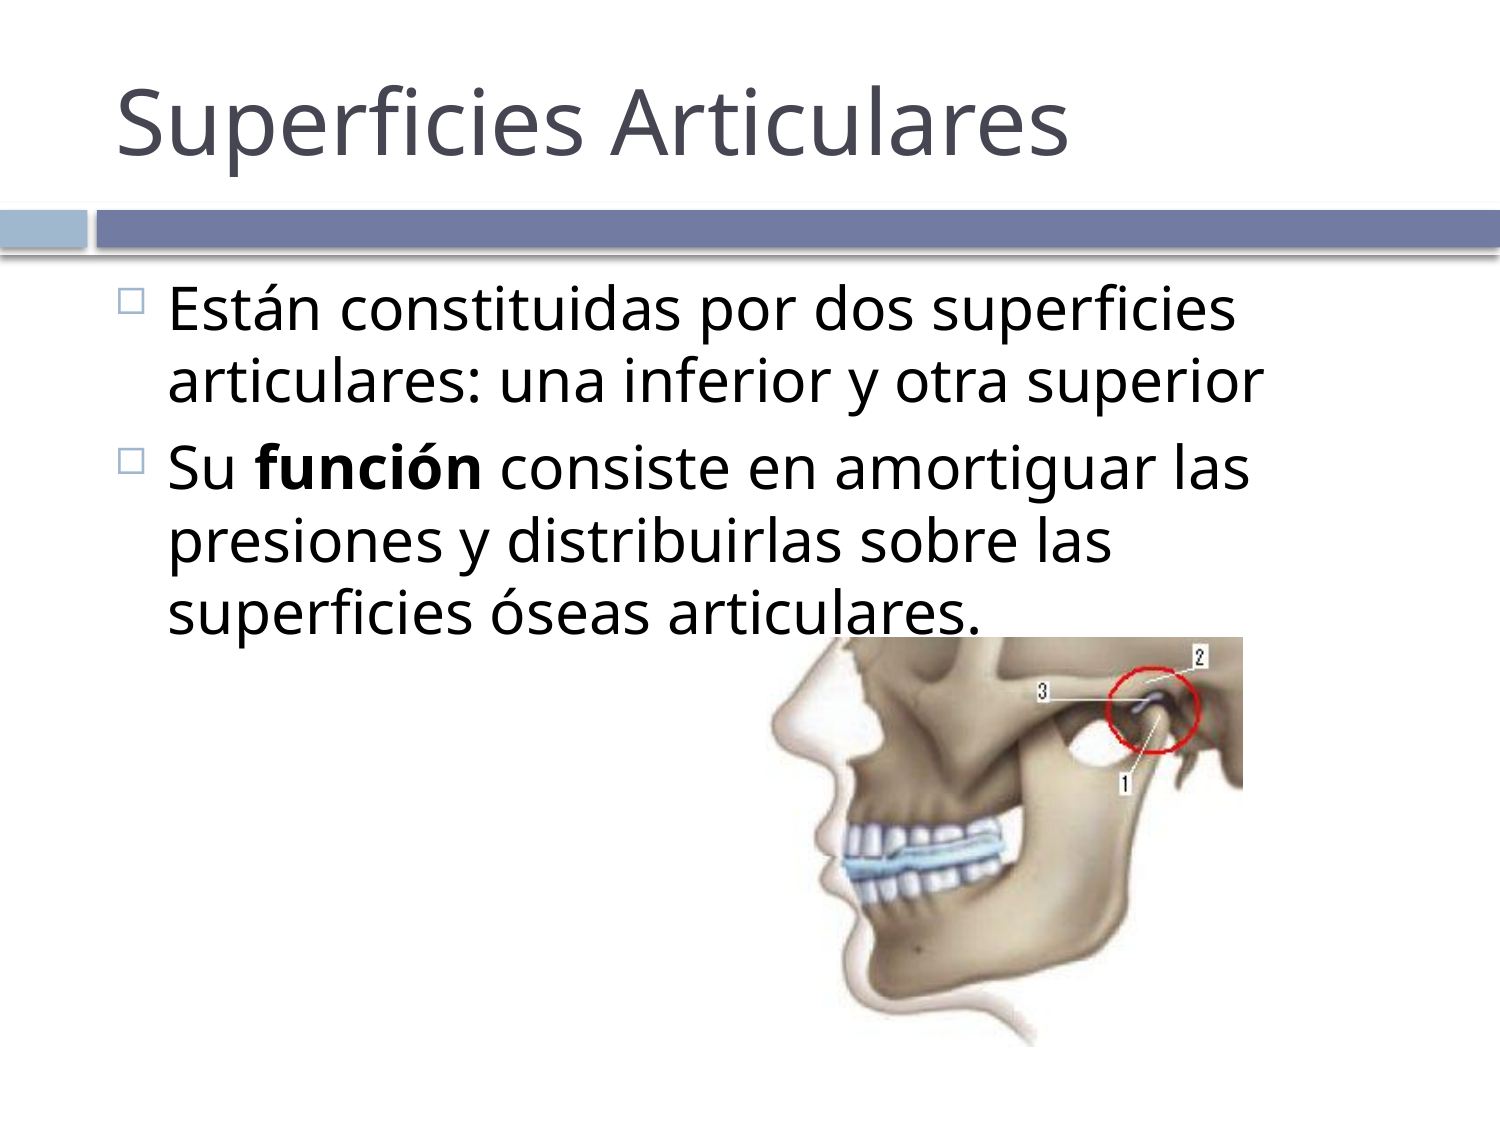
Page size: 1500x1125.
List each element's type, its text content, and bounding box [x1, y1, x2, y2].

title Superficies Articulares [100, 37, 1438, 200]
list Están constituidas por dos superficies articulares: una inferior y otra superior Su función consiste en amortiguar las presiones y distribuirlas sobre las superficies óseas articulares. [100, 262, 1438, 1000]
picture [766, 637, 1243, 1048]
